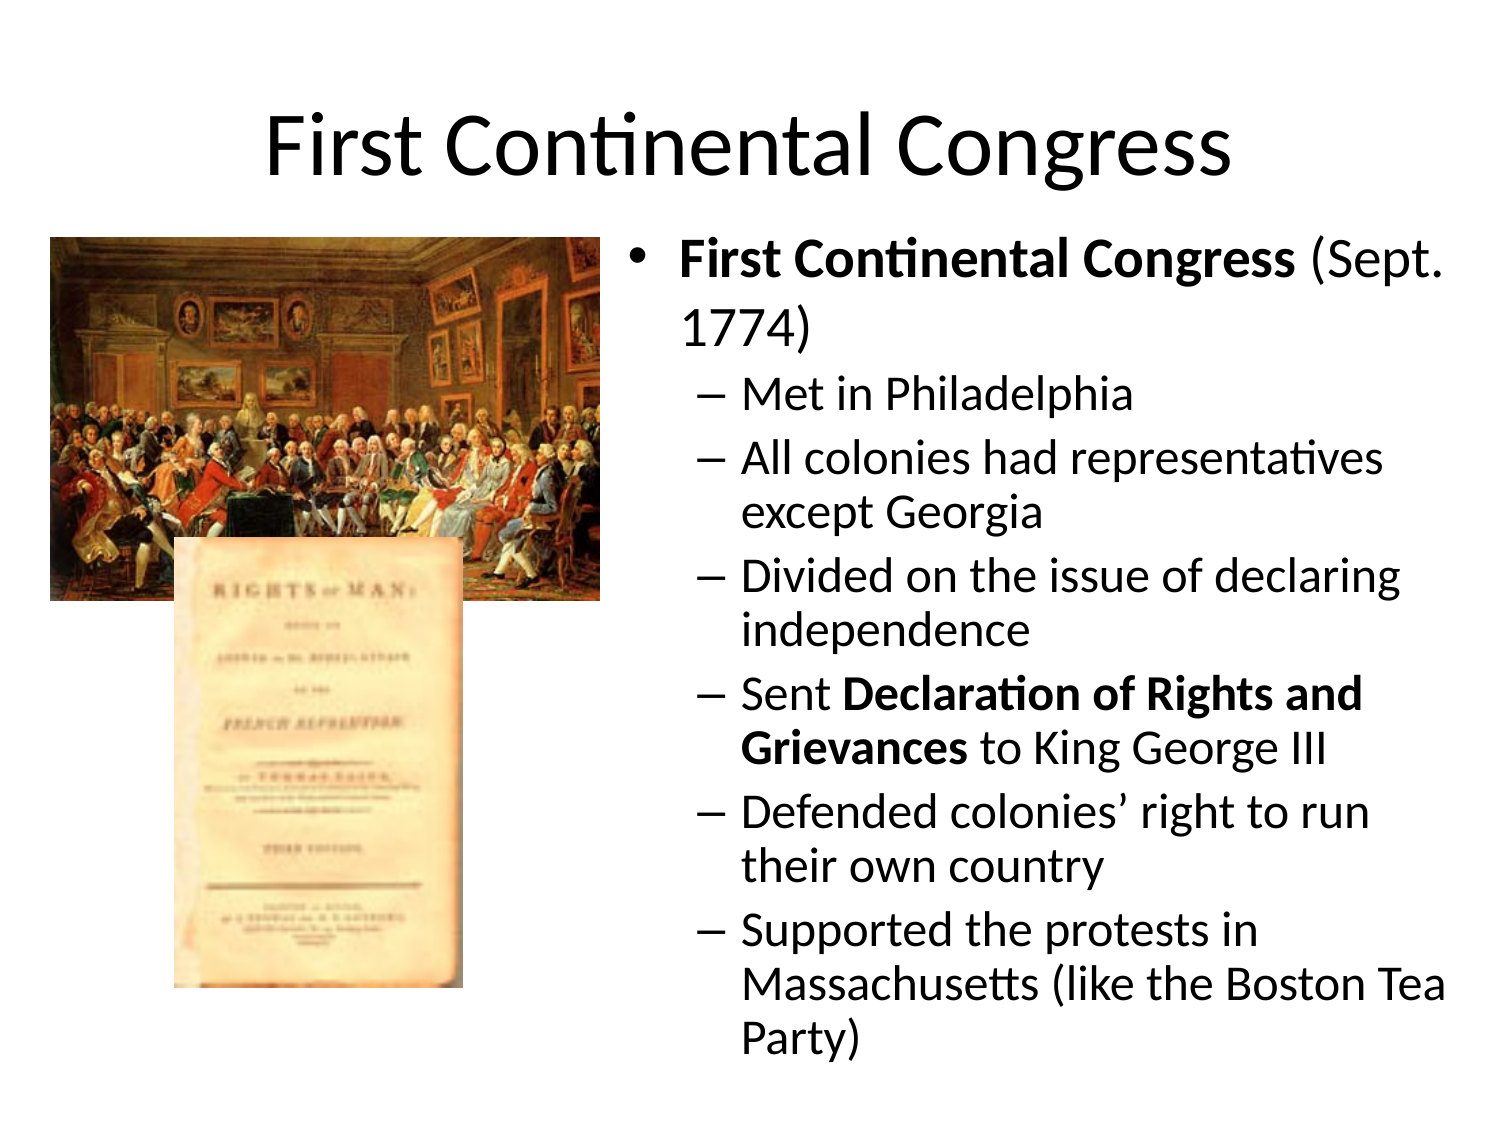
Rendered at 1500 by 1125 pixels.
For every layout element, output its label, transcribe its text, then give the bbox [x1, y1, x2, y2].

title First Continental Congress [75, 45, 1425, 233]
list First Continental Congress (Sept. 1774) Met in Philadelphia All colonies had representatives except Georgia Divided on the issue of declaring independence Sent Declaration of Rights and Grievances to King George III Defended colonies’ right to run their own country Supported the protests in Massachusetts (like the Boston Tea Party) [612, 212, 1475, 1075]
picture [49, 237, 601, 988]
